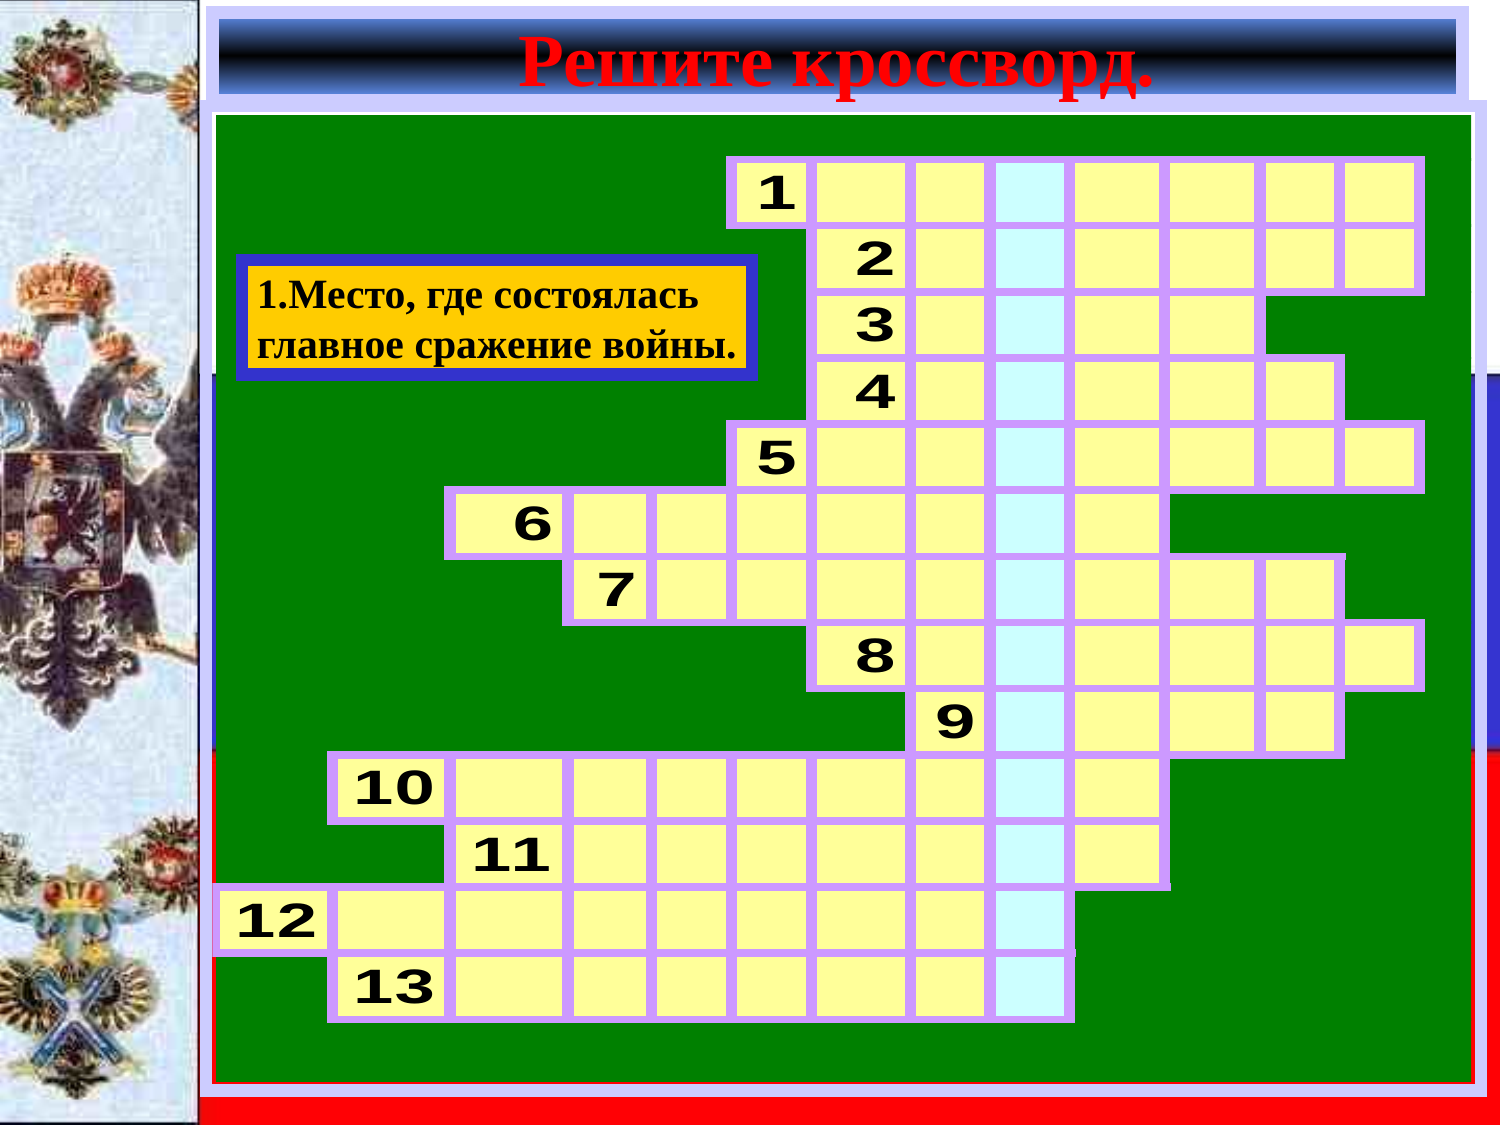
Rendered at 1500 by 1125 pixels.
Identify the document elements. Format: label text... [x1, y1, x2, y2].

picture [0, 0, 1500, 1125]
title Решите кроссворд. [212, 12, 1463, 101]
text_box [212, 112, 1476, 1085]
